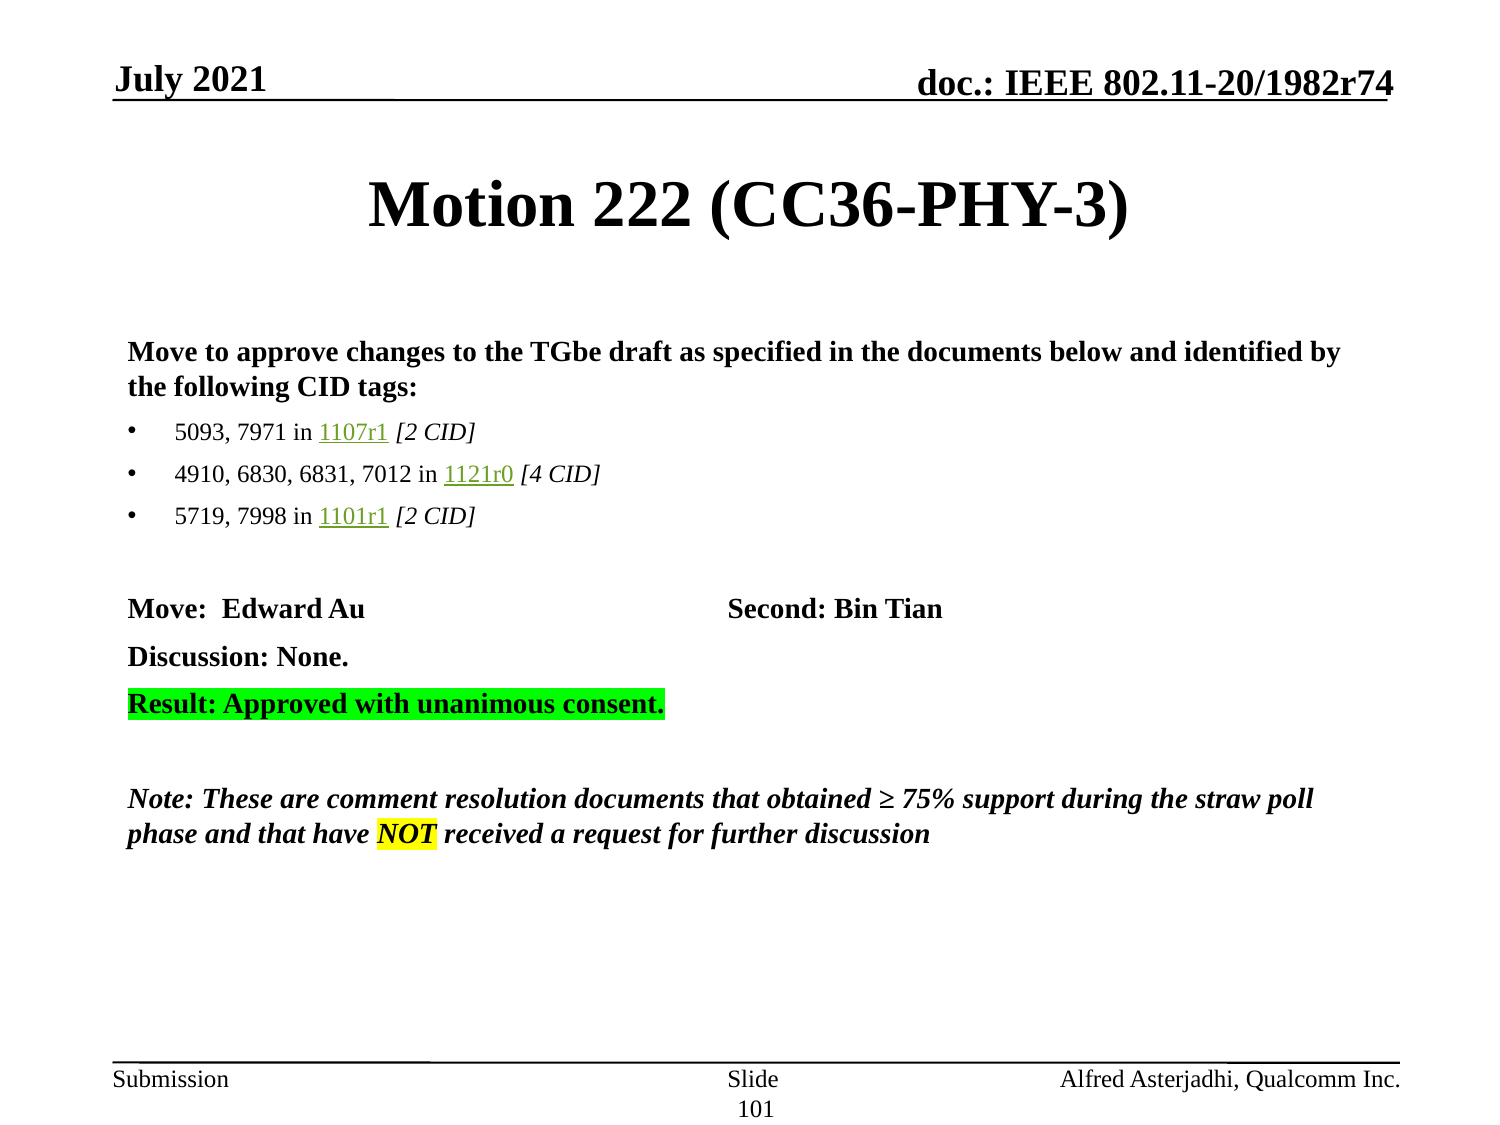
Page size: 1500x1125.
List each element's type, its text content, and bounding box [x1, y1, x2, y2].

slide_number Slide 101 [712, 1061, 800, 1123]
footer Alfred Asterjadhi, Qualcomm Inc. [878, 1061, 1402, 1093]
title Motion 222 (CC36-PHY-3) [112, 112, 1388, 288]
list Move to approve changes to the TGbe draft as specified in the documents below and identified by the following CID tags: 5093, 7971 in 1107r1 [2 CID] 4910, 6830, 6831, 7012 in 1121r0 [4 CID] 5719, 7998 in 1101r1 [2 CID] Move: Edward Au Second: Bin Tian Discussion: None. Result: Approved with unanimous consent. Note: These are comment resolution documents that obtained ≥ 75% support during the straw poll phase and that have NOT received a request for further discussion [112, 324, 1388, 1063]
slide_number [114, 54, 423, 100]
